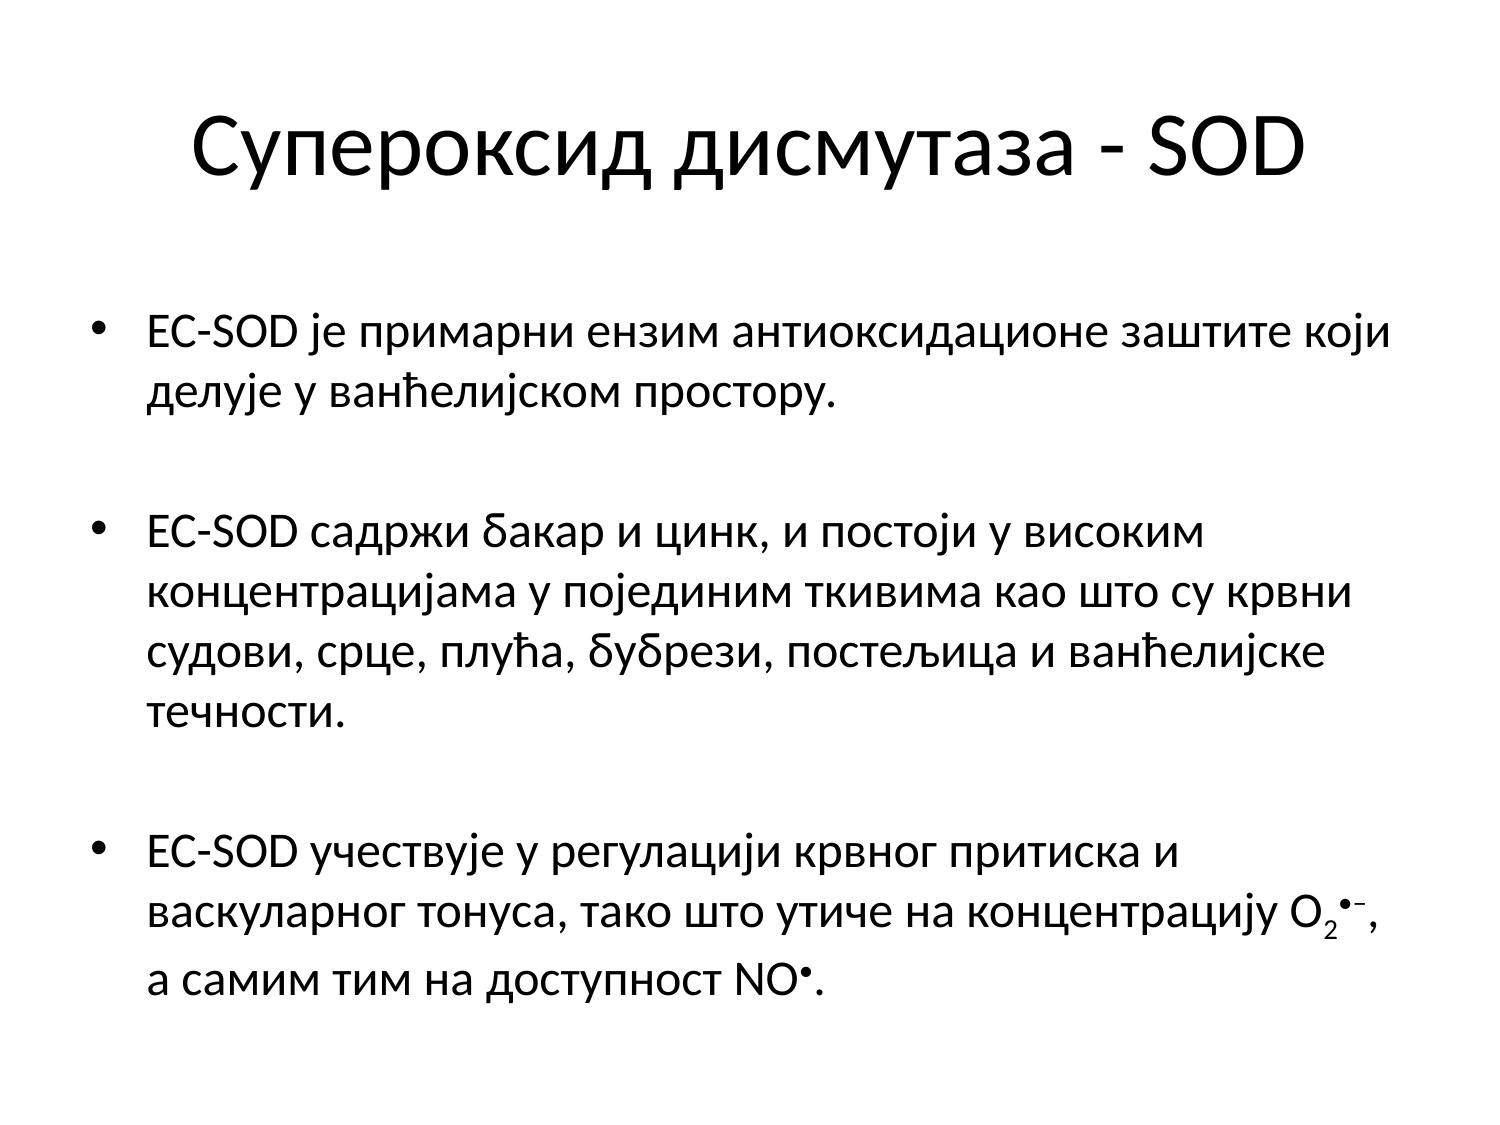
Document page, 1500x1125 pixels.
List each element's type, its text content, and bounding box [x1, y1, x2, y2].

list EC-SOD је примарни ензим антиоксидационе заштите који делује у ванћелијском простору. EC-SOD садржи бакар и цинк, и постоји у високим концентрацијама у појединим ткивима као што су крвни судови, срце, плућа, бубрези, постељица и ванћелијске течности. EC-SOD учествује у регулацији крвног притиска и васкуларног тонуса, тако што утиче на концентрацију O2•–, а самим тим на доступност NO•. [75, 233, 1425, 1094]
title Супероксид дисмутаза - SOD [75, 45, 1425, 233]
